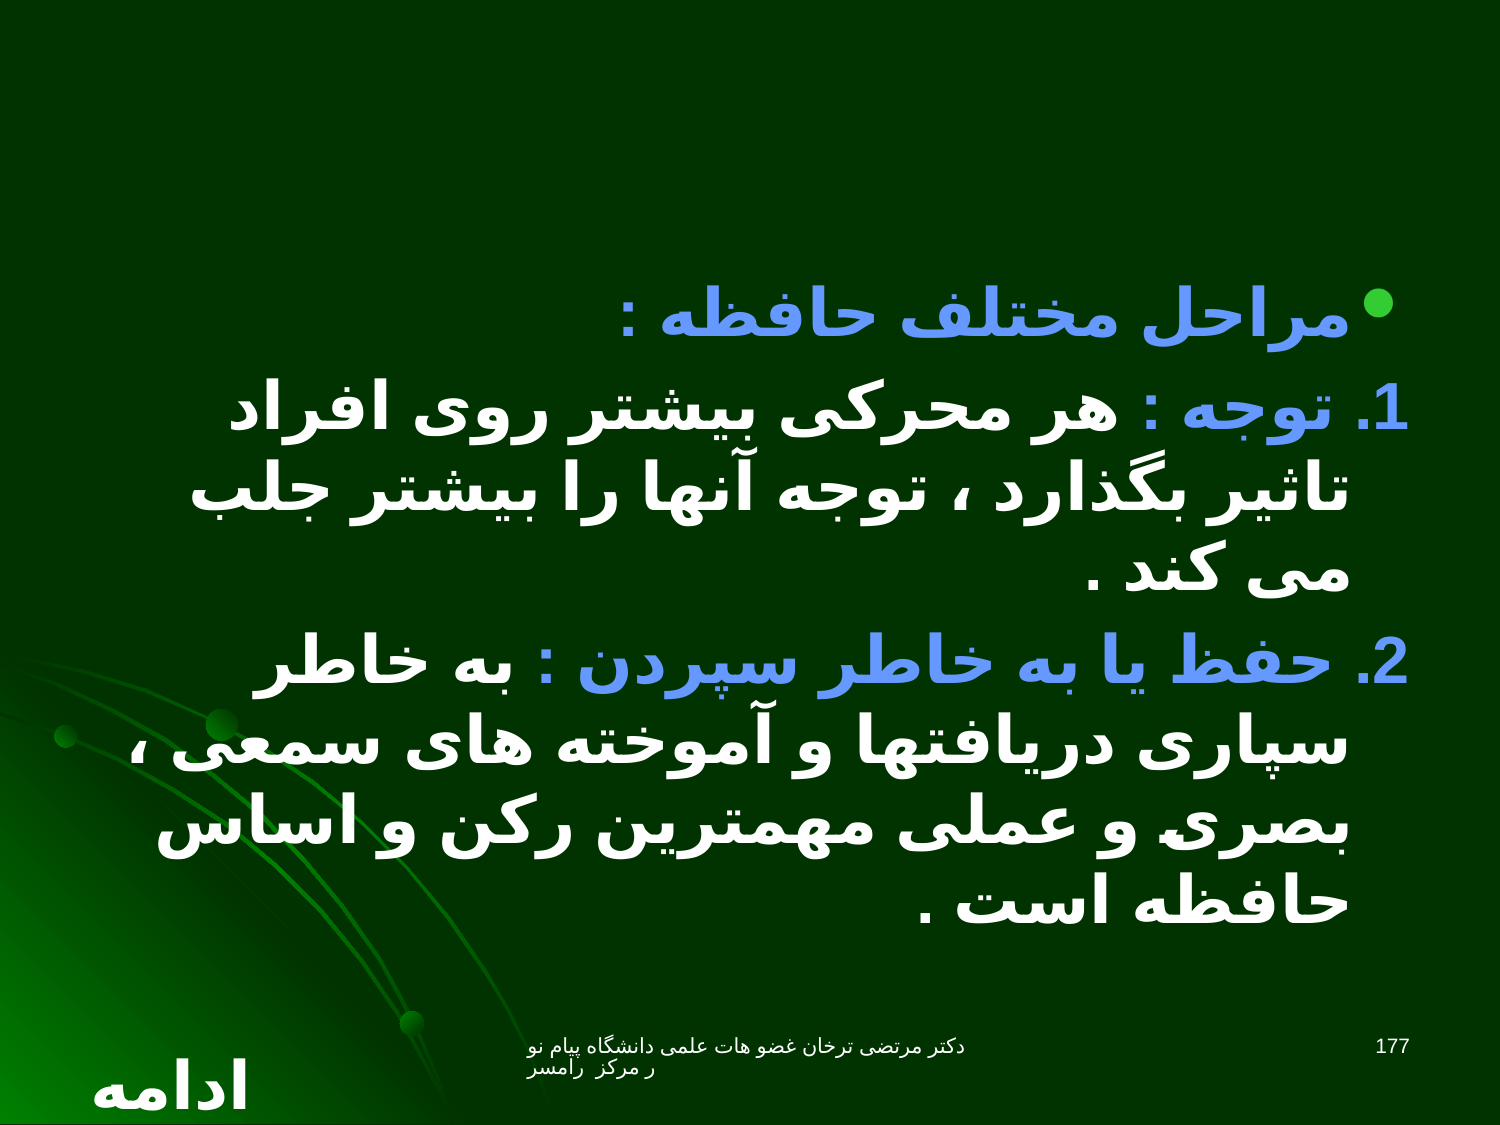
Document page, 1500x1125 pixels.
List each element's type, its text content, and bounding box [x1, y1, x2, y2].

list مراحل مختلف حافظه : 1. توجه : هر محرکی بیشتر روی افراد تاثیر بگذارد ، توجه آنها را بیشتر جلب می کند . 2. حفظ یا به خاطر سپردن : به خاطر سپاری دریافتها و آموخته های سمعی ، بصری و عملی مهمترین رکن و اساس حافظه است . ادامه [74, 262, 1426, 1006]
slide_number 177 [1074, 1024, 1426, 1101]
footer دکتر مرتضی ترخان غضو هات علمی دانشگاه پیام نور مرکز رامسر [512, 1024, 988, 1101]
